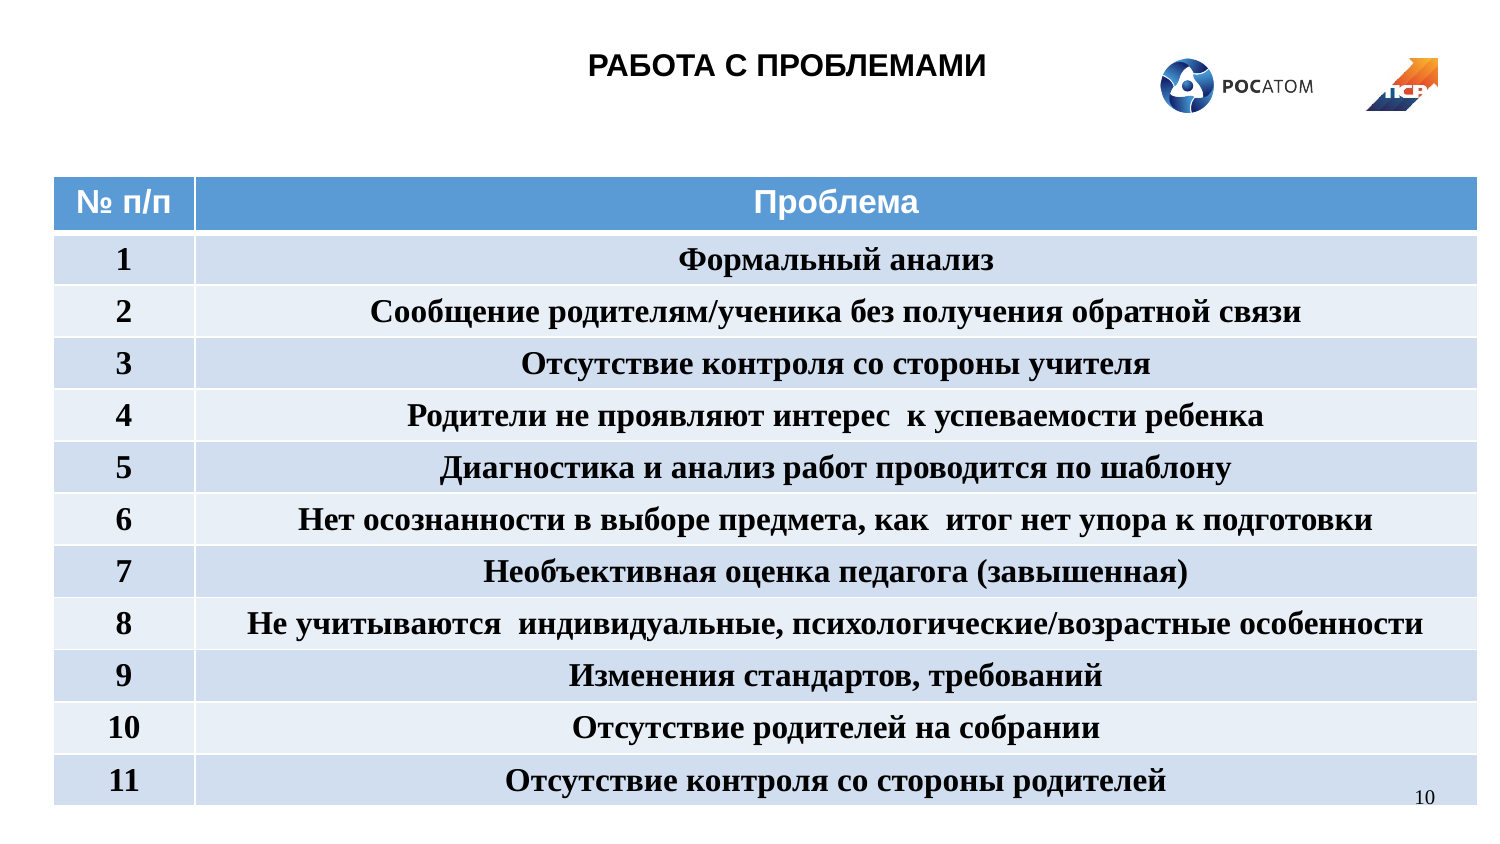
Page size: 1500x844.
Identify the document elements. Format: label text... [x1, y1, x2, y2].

table_cell 6 [54, 494, 194, 544]
table_cell 5 [54, 442, 194, 492]
table_cell Не учитываются индивидуальные, психологические/возрастные особенности [196, 598, 1477, 649]
table_cell 11 [54, 755, 194, 805]
table_cell 9 [54, 650, 194, 701]
table_cell Изменения стандартов, требований [196, 650, 1477, 701]
table_cell 4 [54, 390, 194, 440]
title РАБОТА С ПРОБЛЕМАМИ [75, 43, 1500, 126]
table_cell Диагностика и анализ работ проводится по шаблону [196, 442, 1477, 492]
table_cell Отсутствие контроля со стороны учителя [196, 338, 1477, 388]
table_cell 10 [54, 703, 194, 753]
table_cell 2 [54, 286, 194, 336]
table_cell 7 [54, 546, 194, 597]
slide_number 10 [1399, 776, 1464, 816]
table_cell 3 [54, 338, 194, 388]
table_cell Необъективная оценка педагога (завышенная) [196, 546, 1477, 597]
table_cell Отсутствие родителей на собрании [196, 703, 1477, 753]
table_cell 8 [54, 598, 194, 649]
table_cell 1 [54, 236, 194, 284]
table_cell Формальный анализ [196, 236, 1477, 284]
table_header № п/п [54, 177, 194, 230]
table_header Проблема [196, 177, 1477, 230]
table_cell Сообщение родителям/ученика без получения обратной связи [196, 286, 1477, 336]
table_cell Нет осознанности в выборе предмета, как итог нет упора к подготовки [196, 494, 1477, 544]
table_cell Отсутствие контроля со стороны родителей [196, 755, 1477, 805]
table_cell Родители не проявляют интерес к успеваемости ребенка [196, 390, 1477, 440]
